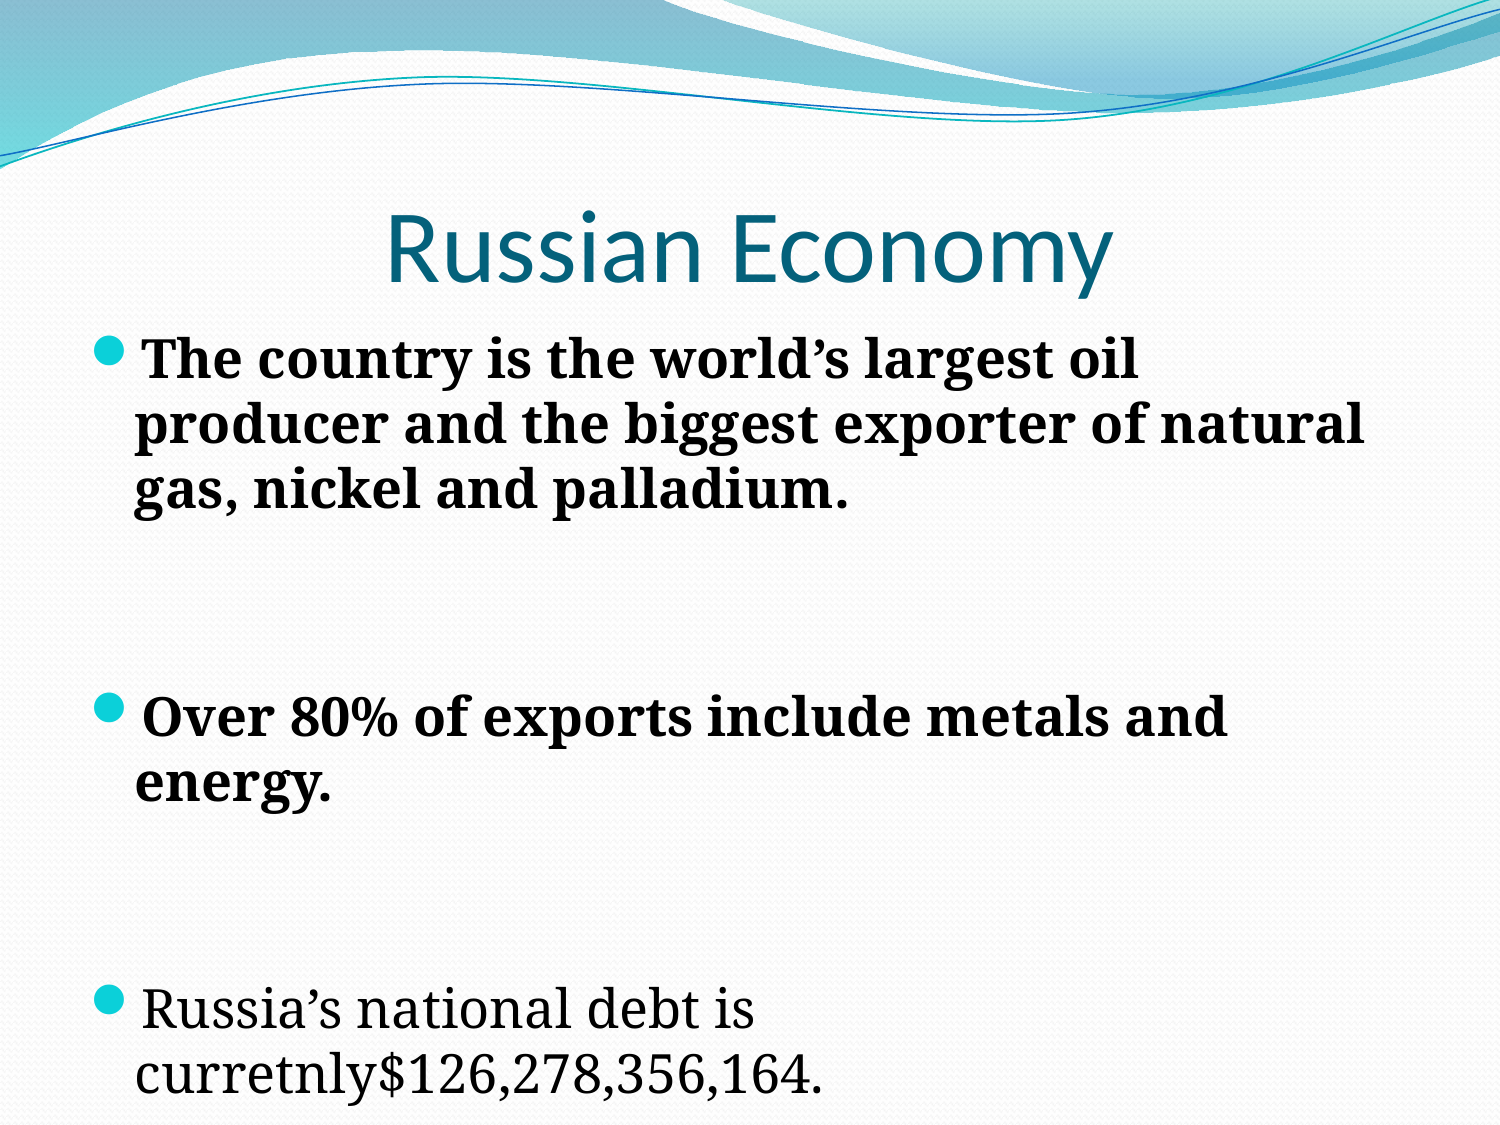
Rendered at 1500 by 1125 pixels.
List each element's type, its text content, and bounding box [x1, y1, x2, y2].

list The country is the world’s largest oil producer and the biggest exporter of natural gas, nickel and palladium. Over 80% of exports include metals and energy. Russia’s national debt is curretnly$126,278,356,164. [75, 317, 1425, 1038]
title Russian Economy [75, 115, 1425, 303]
